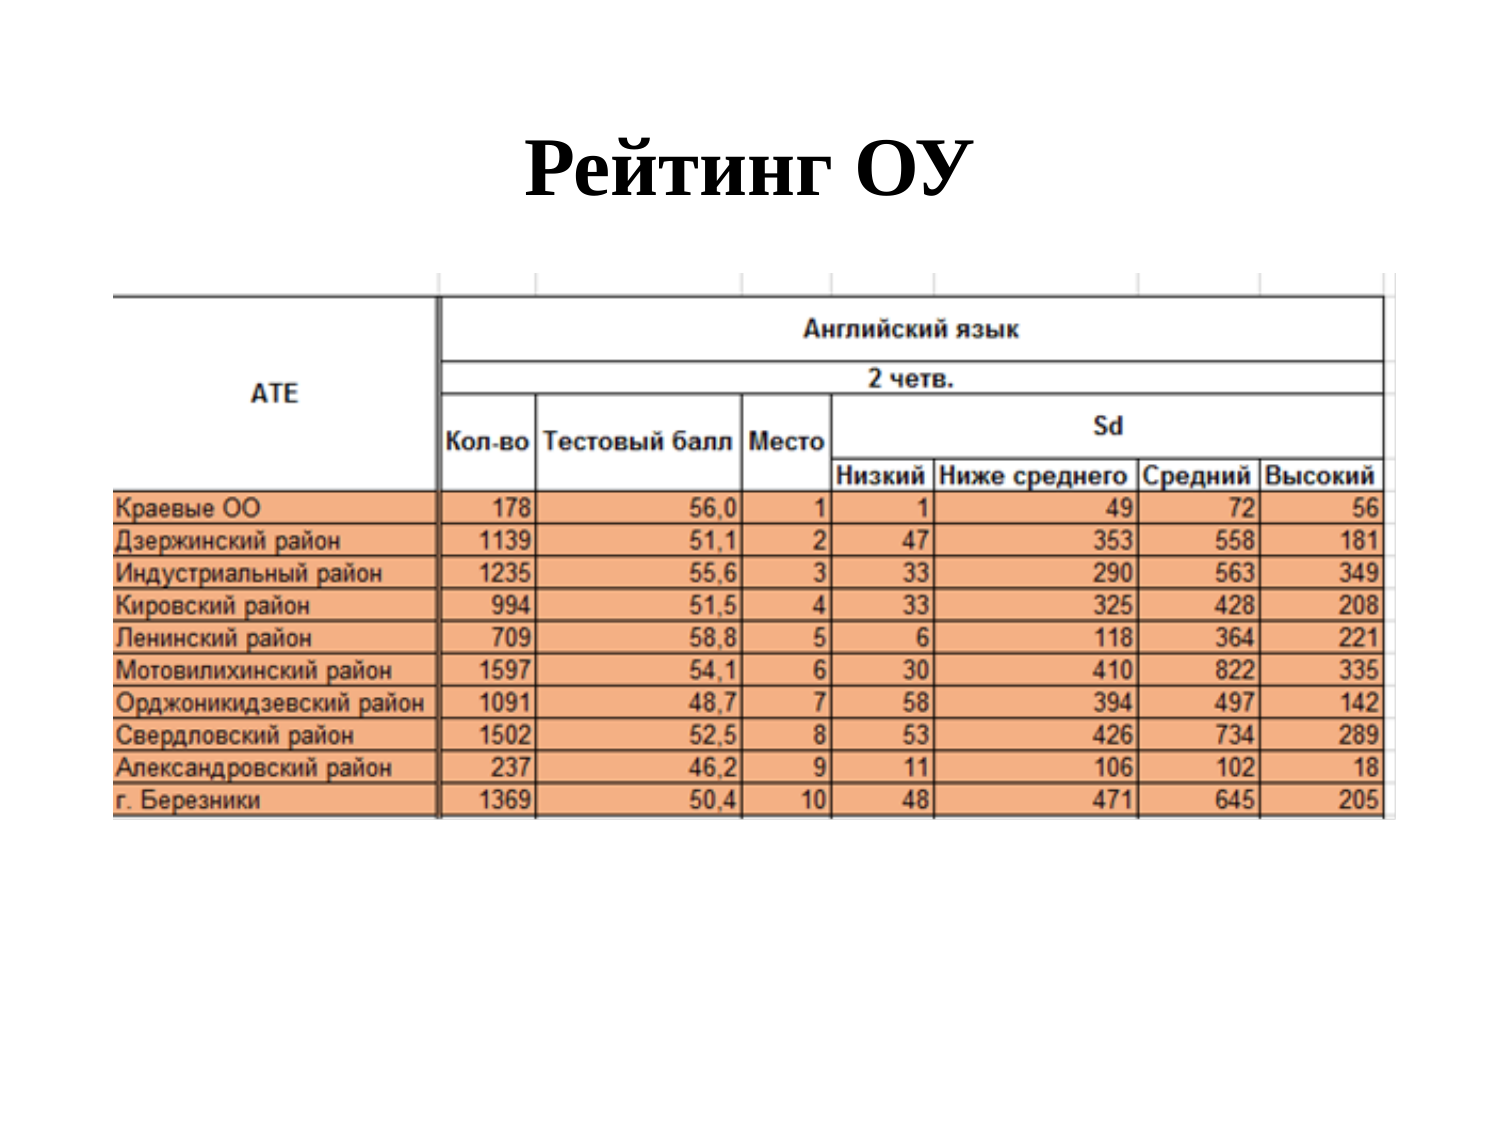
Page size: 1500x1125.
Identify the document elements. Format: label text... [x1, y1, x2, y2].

title Рейтинг ОУ [103, 59, 1397, 278]
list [112, 267, 1398, 822]
